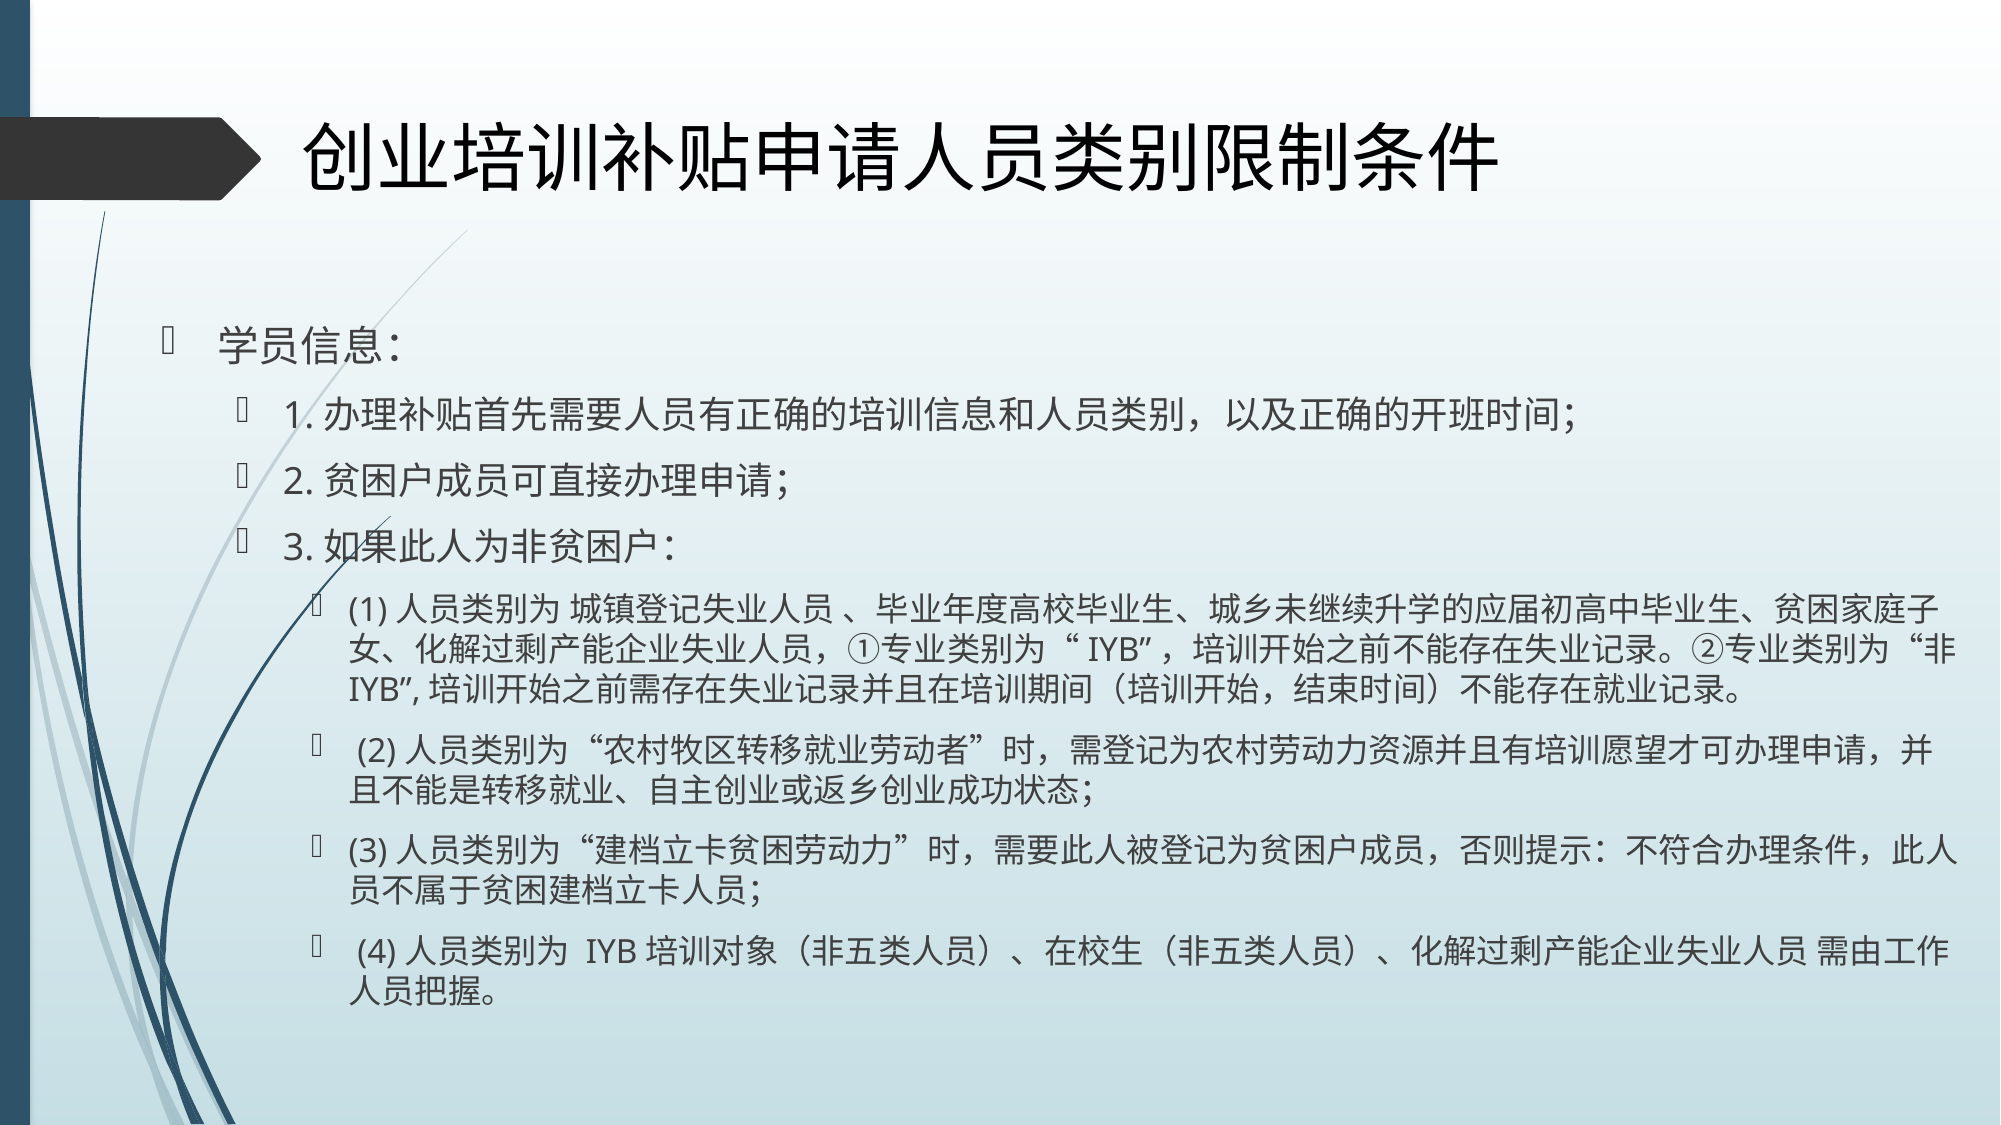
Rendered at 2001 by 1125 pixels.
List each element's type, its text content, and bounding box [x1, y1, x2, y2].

title 创业培训补贴申请人员类别限制条件 [286, 102, 1888, 224]
list 学员信息： 1.办理补贴首先需要人员有正确的培训信息和人员类别，以及正确的开班时间； 2.贫困户成员可直接办理申请； 3.如果此人为非贫困户： (1)人员类别为 城镇登记失业人员 、毕业年度高校毕业生、城乡未继续升学的应届初高中毕业生、贫困家庭子女、化解过剩产能企业失业人员，①专业类别为“IYB”，培训开始之前不能存在失业记录。②专业类别为“非IYB”,培训开始之前需存在失业记录并且在培训期间（培训开始，结束时间）不能存在就业记录。 (2)人员类别为“农村牧区转移就业劳动者”时，需登记为农村劳动力资源并且有培训愿望才可办理申请，并且不能是转移就业、自主创业或返乡创业成功状态； (3)人员类别为“建档立卡贫困劳动力”时，需要此人被登记为贫困户成员，否则提示：不符合办理条件，此人员不属于贫困建档立卡人员； (4)人员类别为 IYB培训对象（非五类人员）、在校生（非五类人员）、化解过剩产能企业失业人员 需由工作人员把握。 [145, 312, 1980, 1106]
